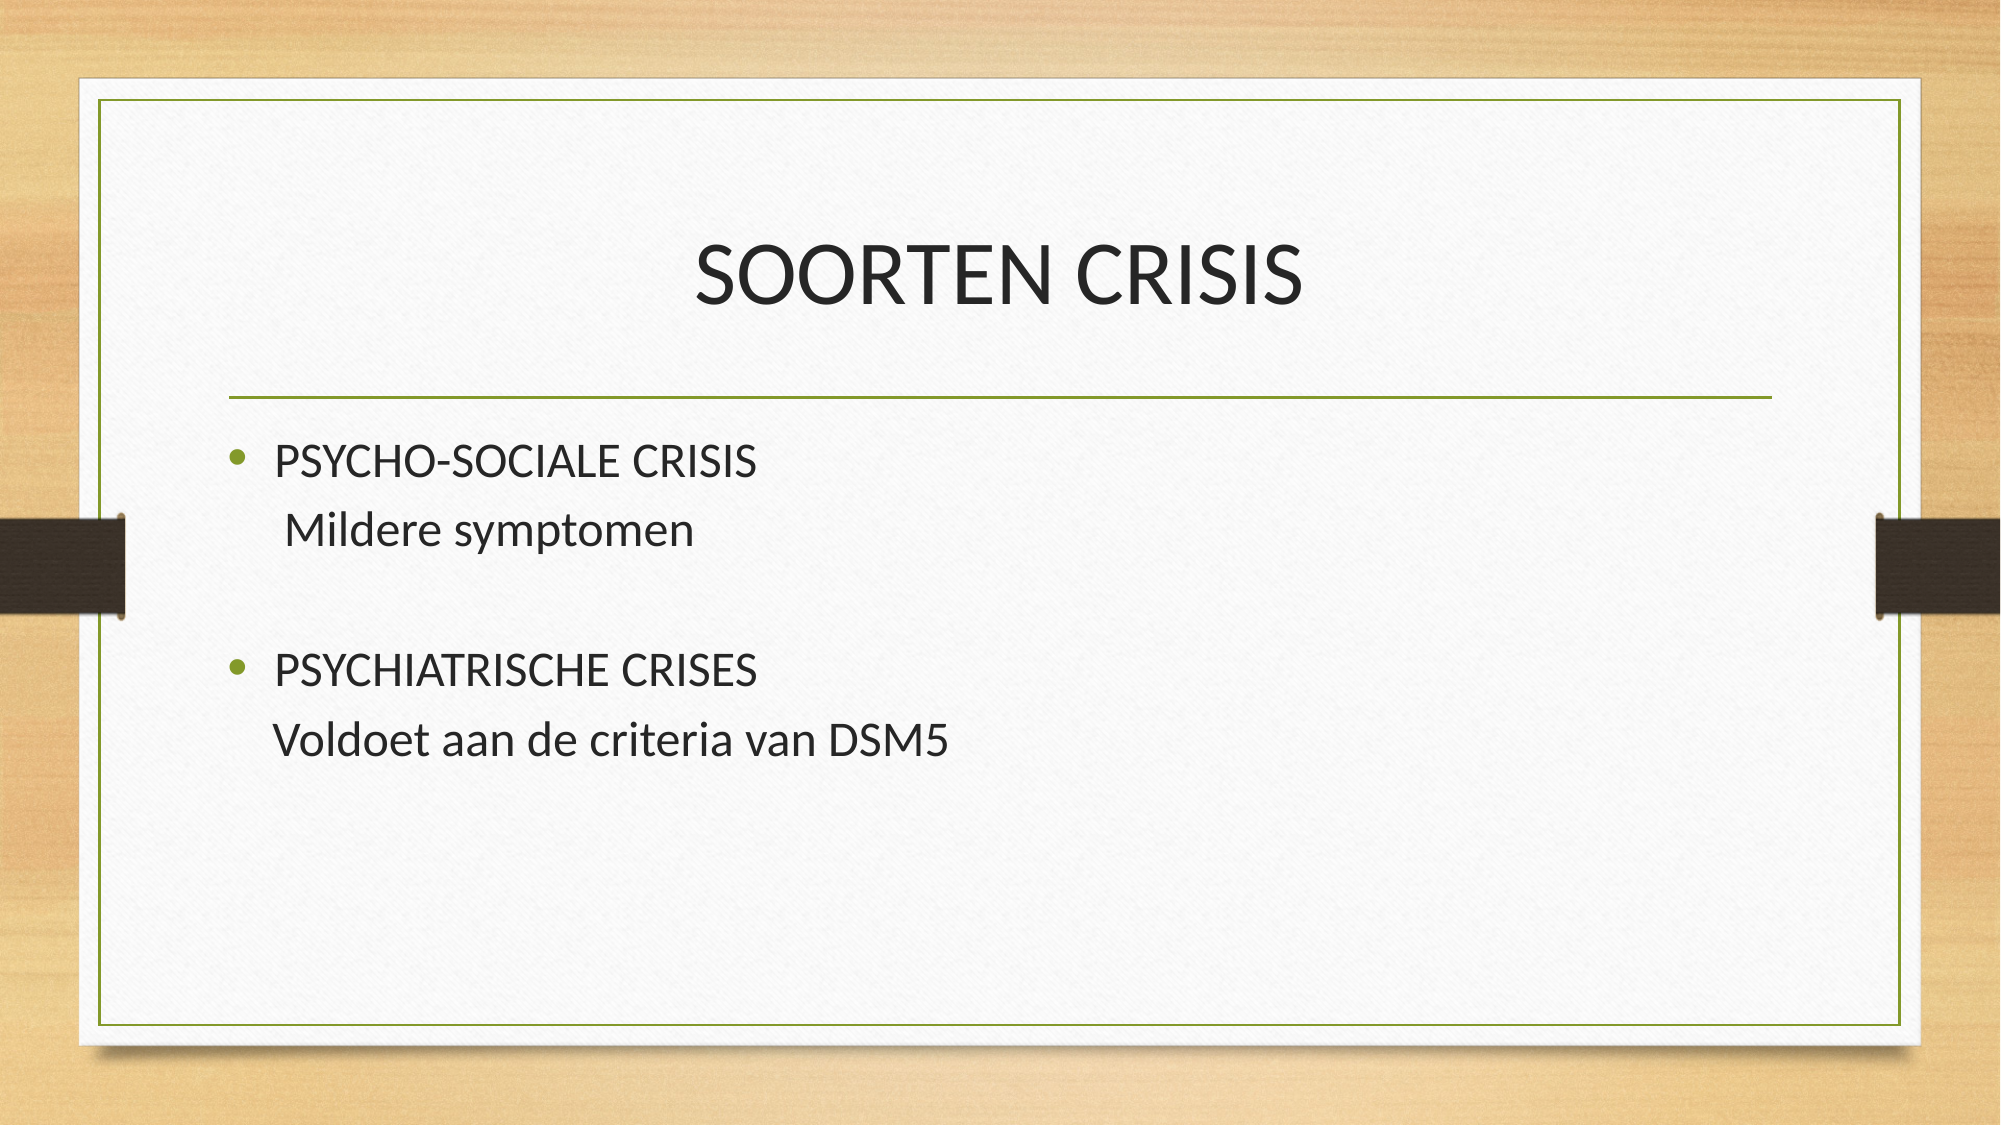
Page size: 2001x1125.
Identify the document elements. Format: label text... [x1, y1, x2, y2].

picture [0, 0, 2001, 1125]
list PSYCHO-SOCIALE CRISIS Mildere symptomen PSYCHIATRISCHE CRISES Voldoet aan de criteria van DSM5 [212, 419, 1788, 964]
title SOORTEN CRISIS [212, 161, 1788, 375]
